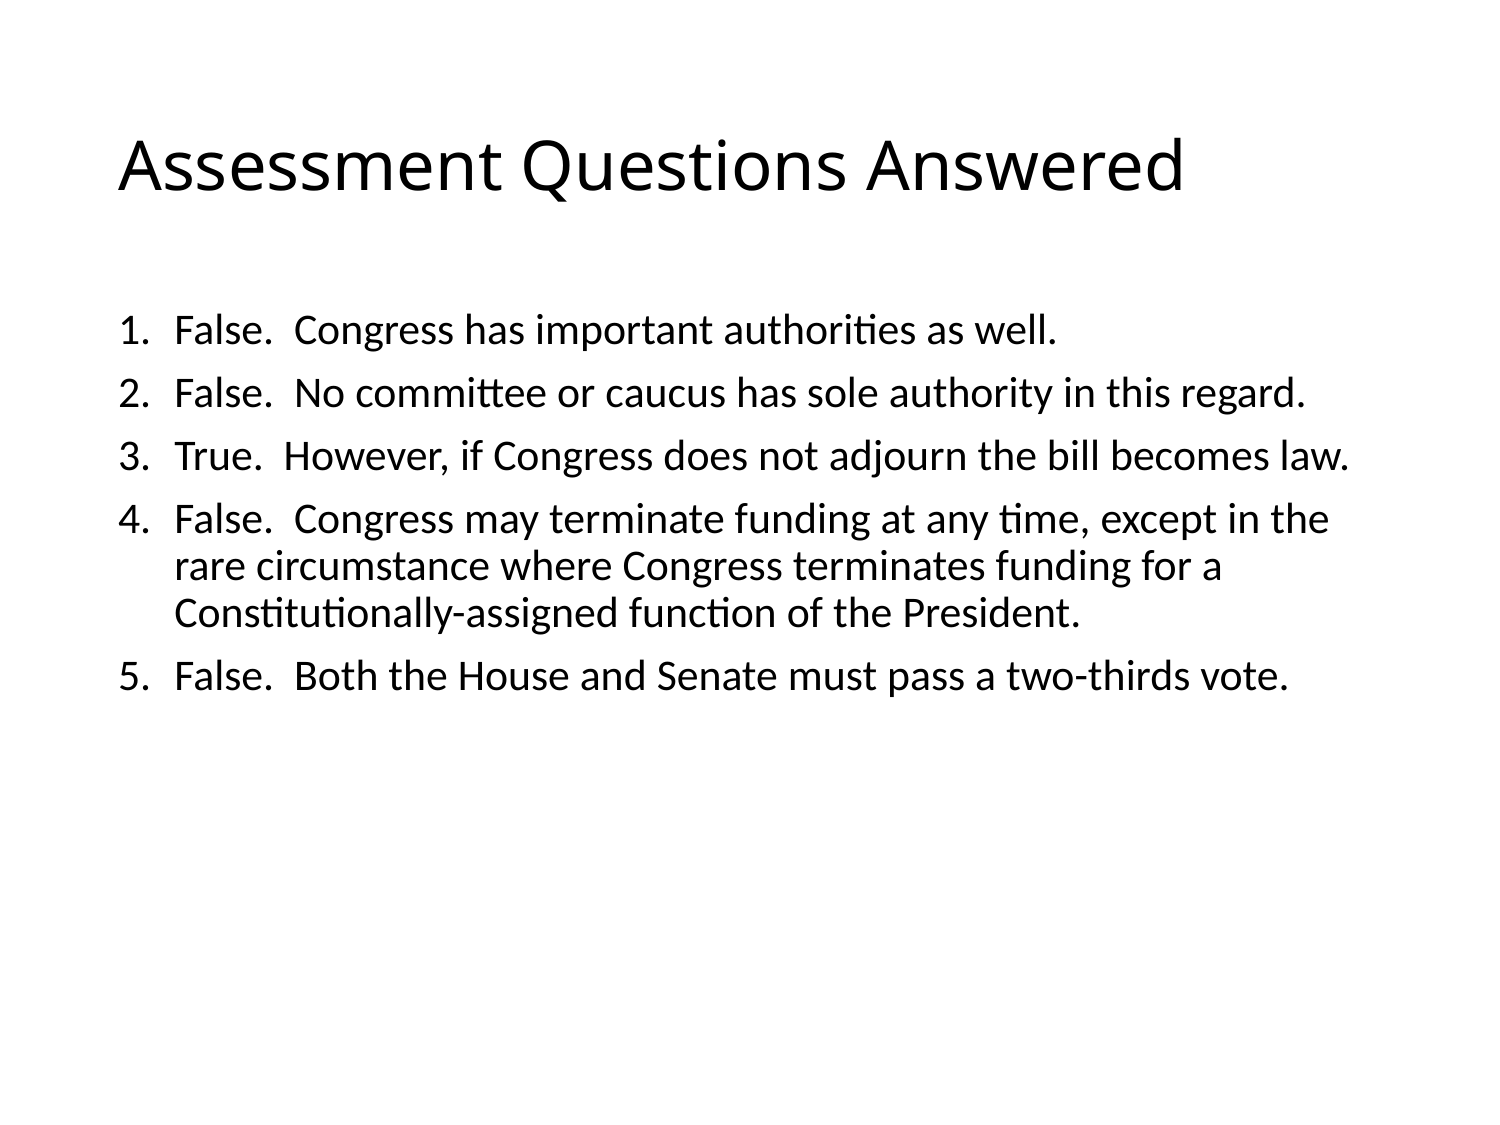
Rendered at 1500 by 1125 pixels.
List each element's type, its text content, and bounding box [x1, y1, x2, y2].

title Assessment Questions Answered [102, 59, 1398, 278]
list False. Congress has important authorities as well. False. No committee or caucus has sole authority in this regard. True. However, if Congress does not adjourn the bill becomes law. False. Congress may terminate funding at any time, except in the rare circumstance where Congress terminates funding for a Constitutionally-assigned function of the President. False. Both the House and Senate must pass a two-thirds vote. [102, 299, 1398, 1014]
